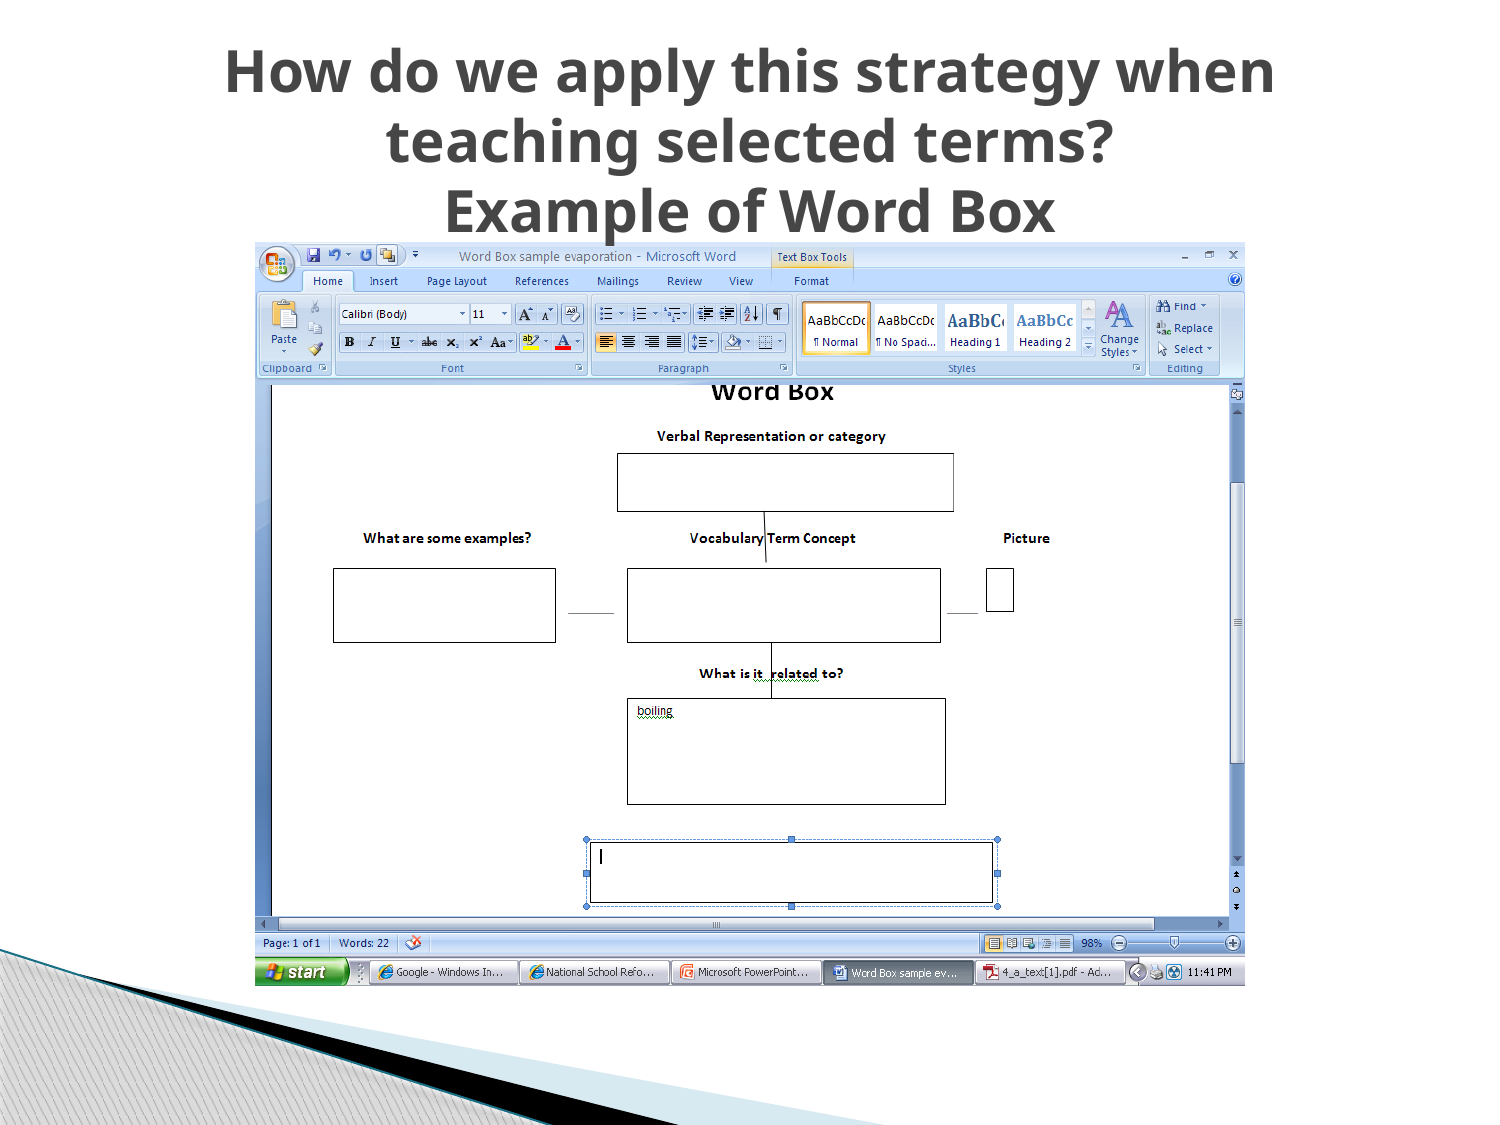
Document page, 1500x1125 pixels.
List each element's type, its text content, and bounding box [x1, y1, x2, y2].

title How do we apply this strategy when teaching selected terms? Example of Word Box [75, 45, 1425, 233]
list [254, 242, 1246, 986]
